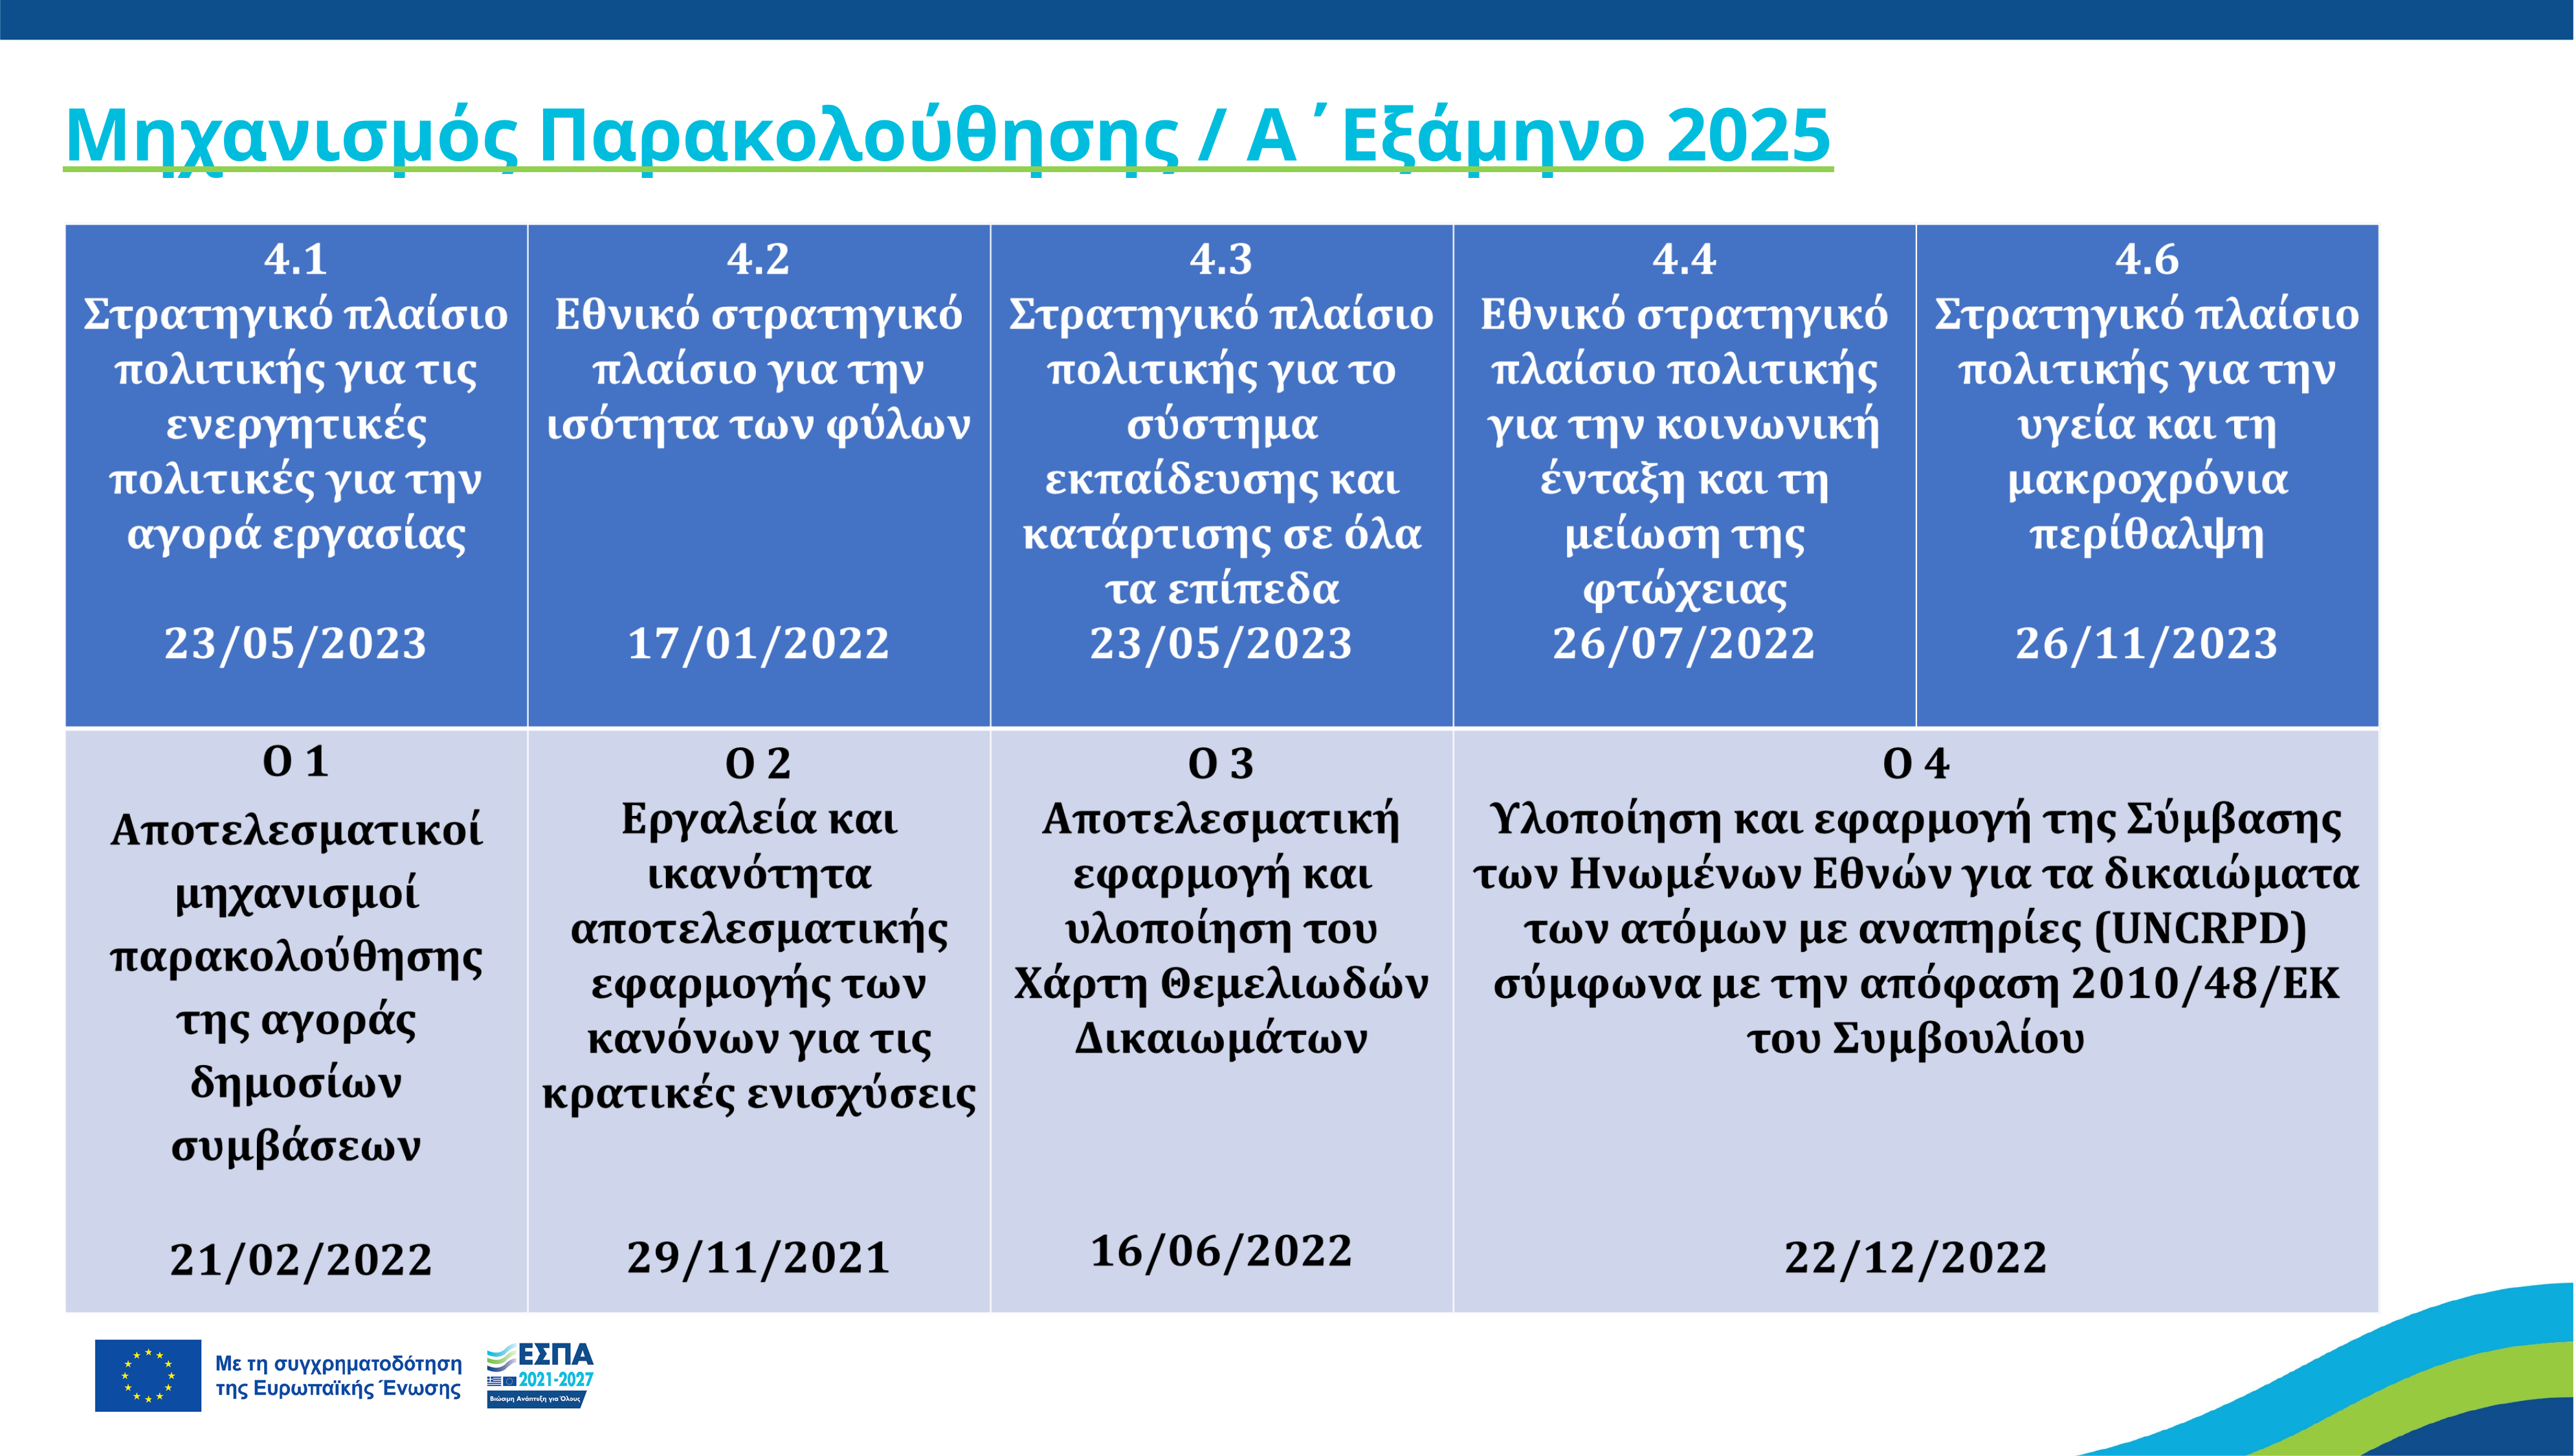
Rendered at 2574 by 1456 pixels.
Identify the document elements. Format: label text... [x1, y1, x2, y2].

text_box Μηχανισμός Παρακολούθησης / Α΄Εξάμηνο 2025 [53, 59, 2510, 216]
picture [2087, 1341, 2573, 1456]
picture [0, 0, 2573, 1456]
